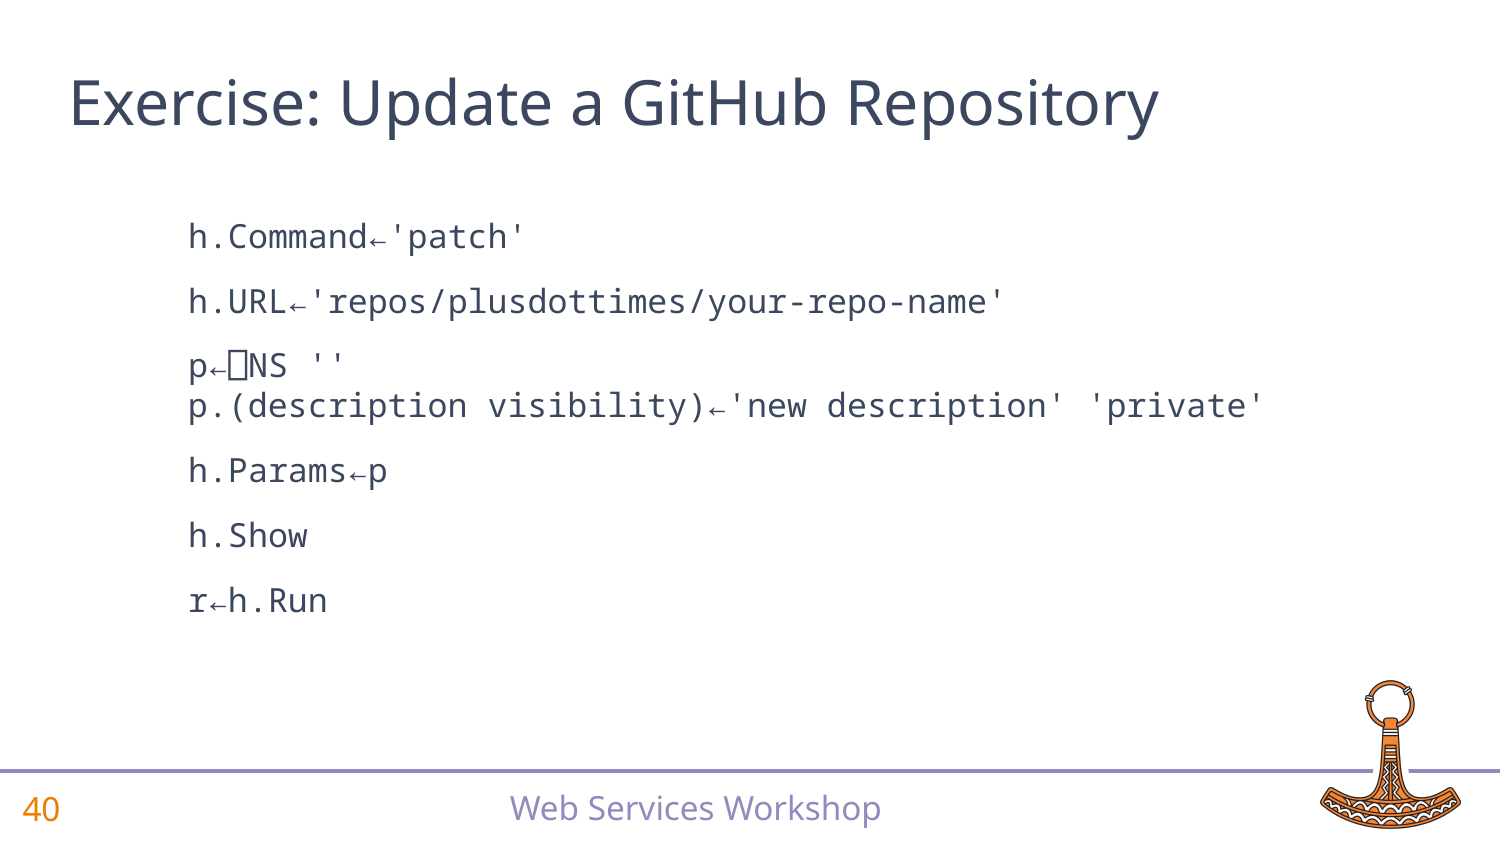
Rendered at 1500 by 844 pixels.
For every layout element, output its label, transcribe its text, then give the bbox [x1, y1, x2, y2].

title Exercise: Update a GitHub Repository [53, 43, 1203, 157]
picture [1320, 680, 1461, 829]
list h.Command←'patch' h.URL←'repos/plusdottimes/your-repo-name' p←⎕NS '' p.(description visibility)←'new description' 'private' h.Params←p h.Show r←h.Run [53, 207, 1453, 740]
